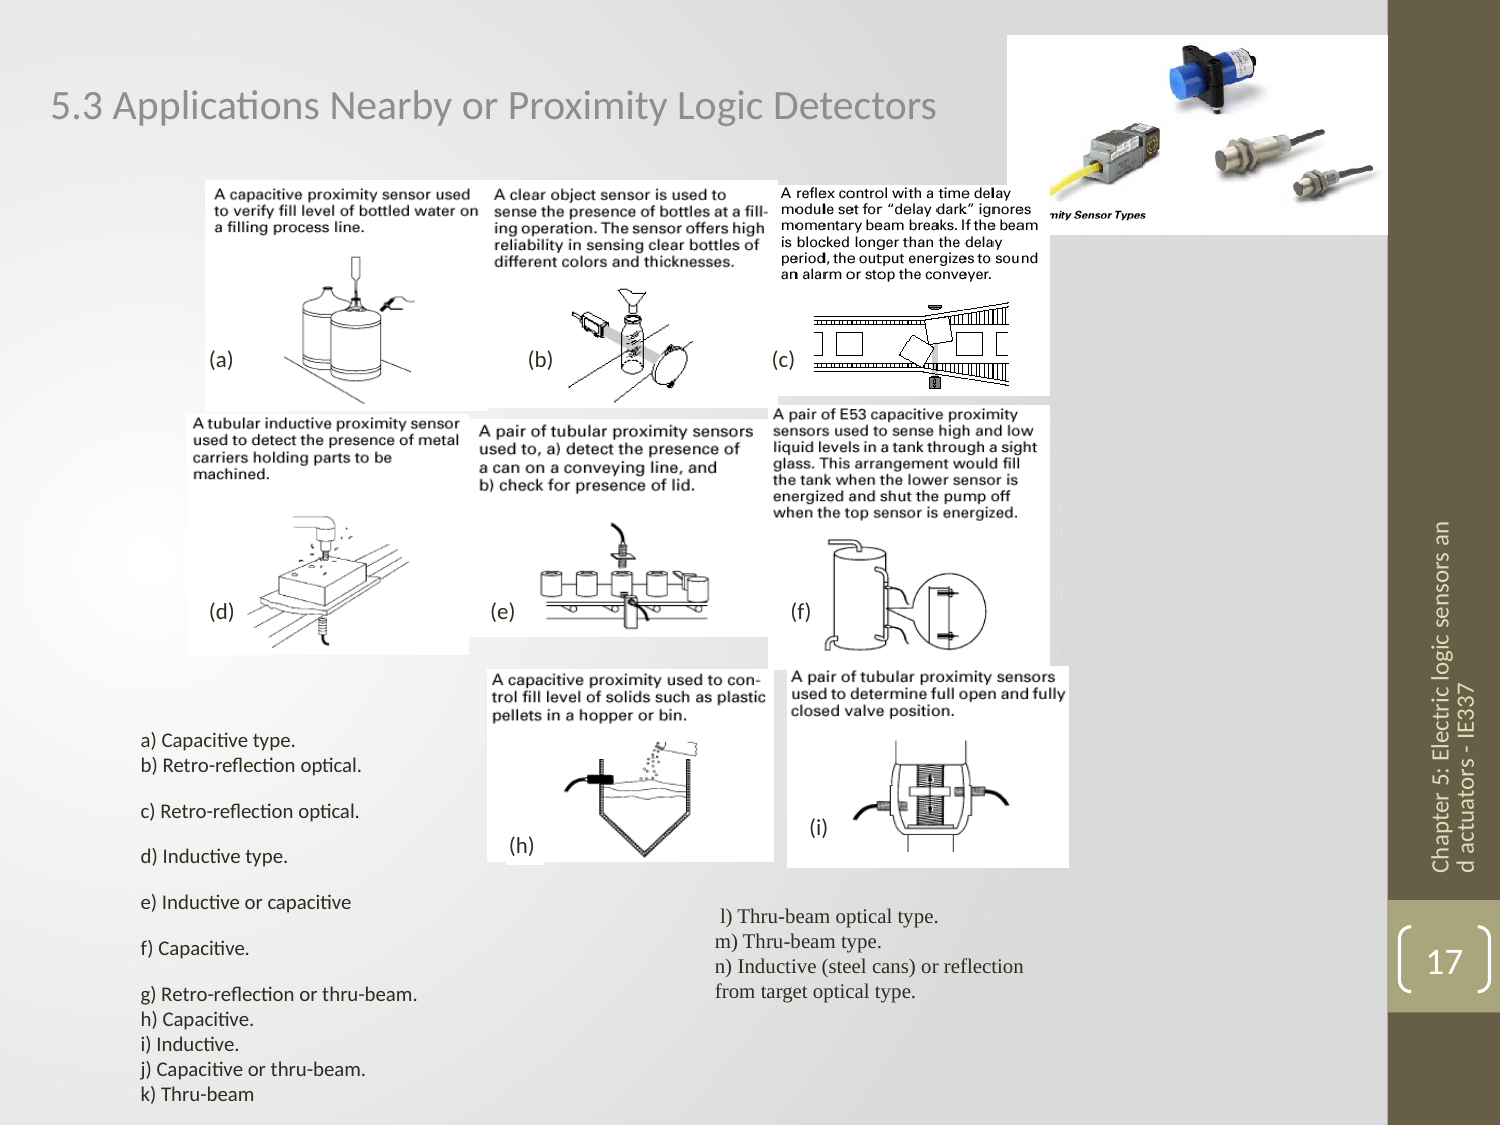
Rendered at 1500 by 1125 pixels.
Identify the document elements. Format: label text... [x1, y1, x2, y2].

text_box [140, 179, 1070, 1030]
footer Chapter 5: Electric logic sensors and actuators - IE337 [1408, 500, 1469, 889]
picture [1006, 34, 1389, 235]
subtitle 5.3 Applications Nearby or Proximity Logic Detectors [35, 70, 1003, 165]
slide_number 17 [1397, 925, 1492, 994]
